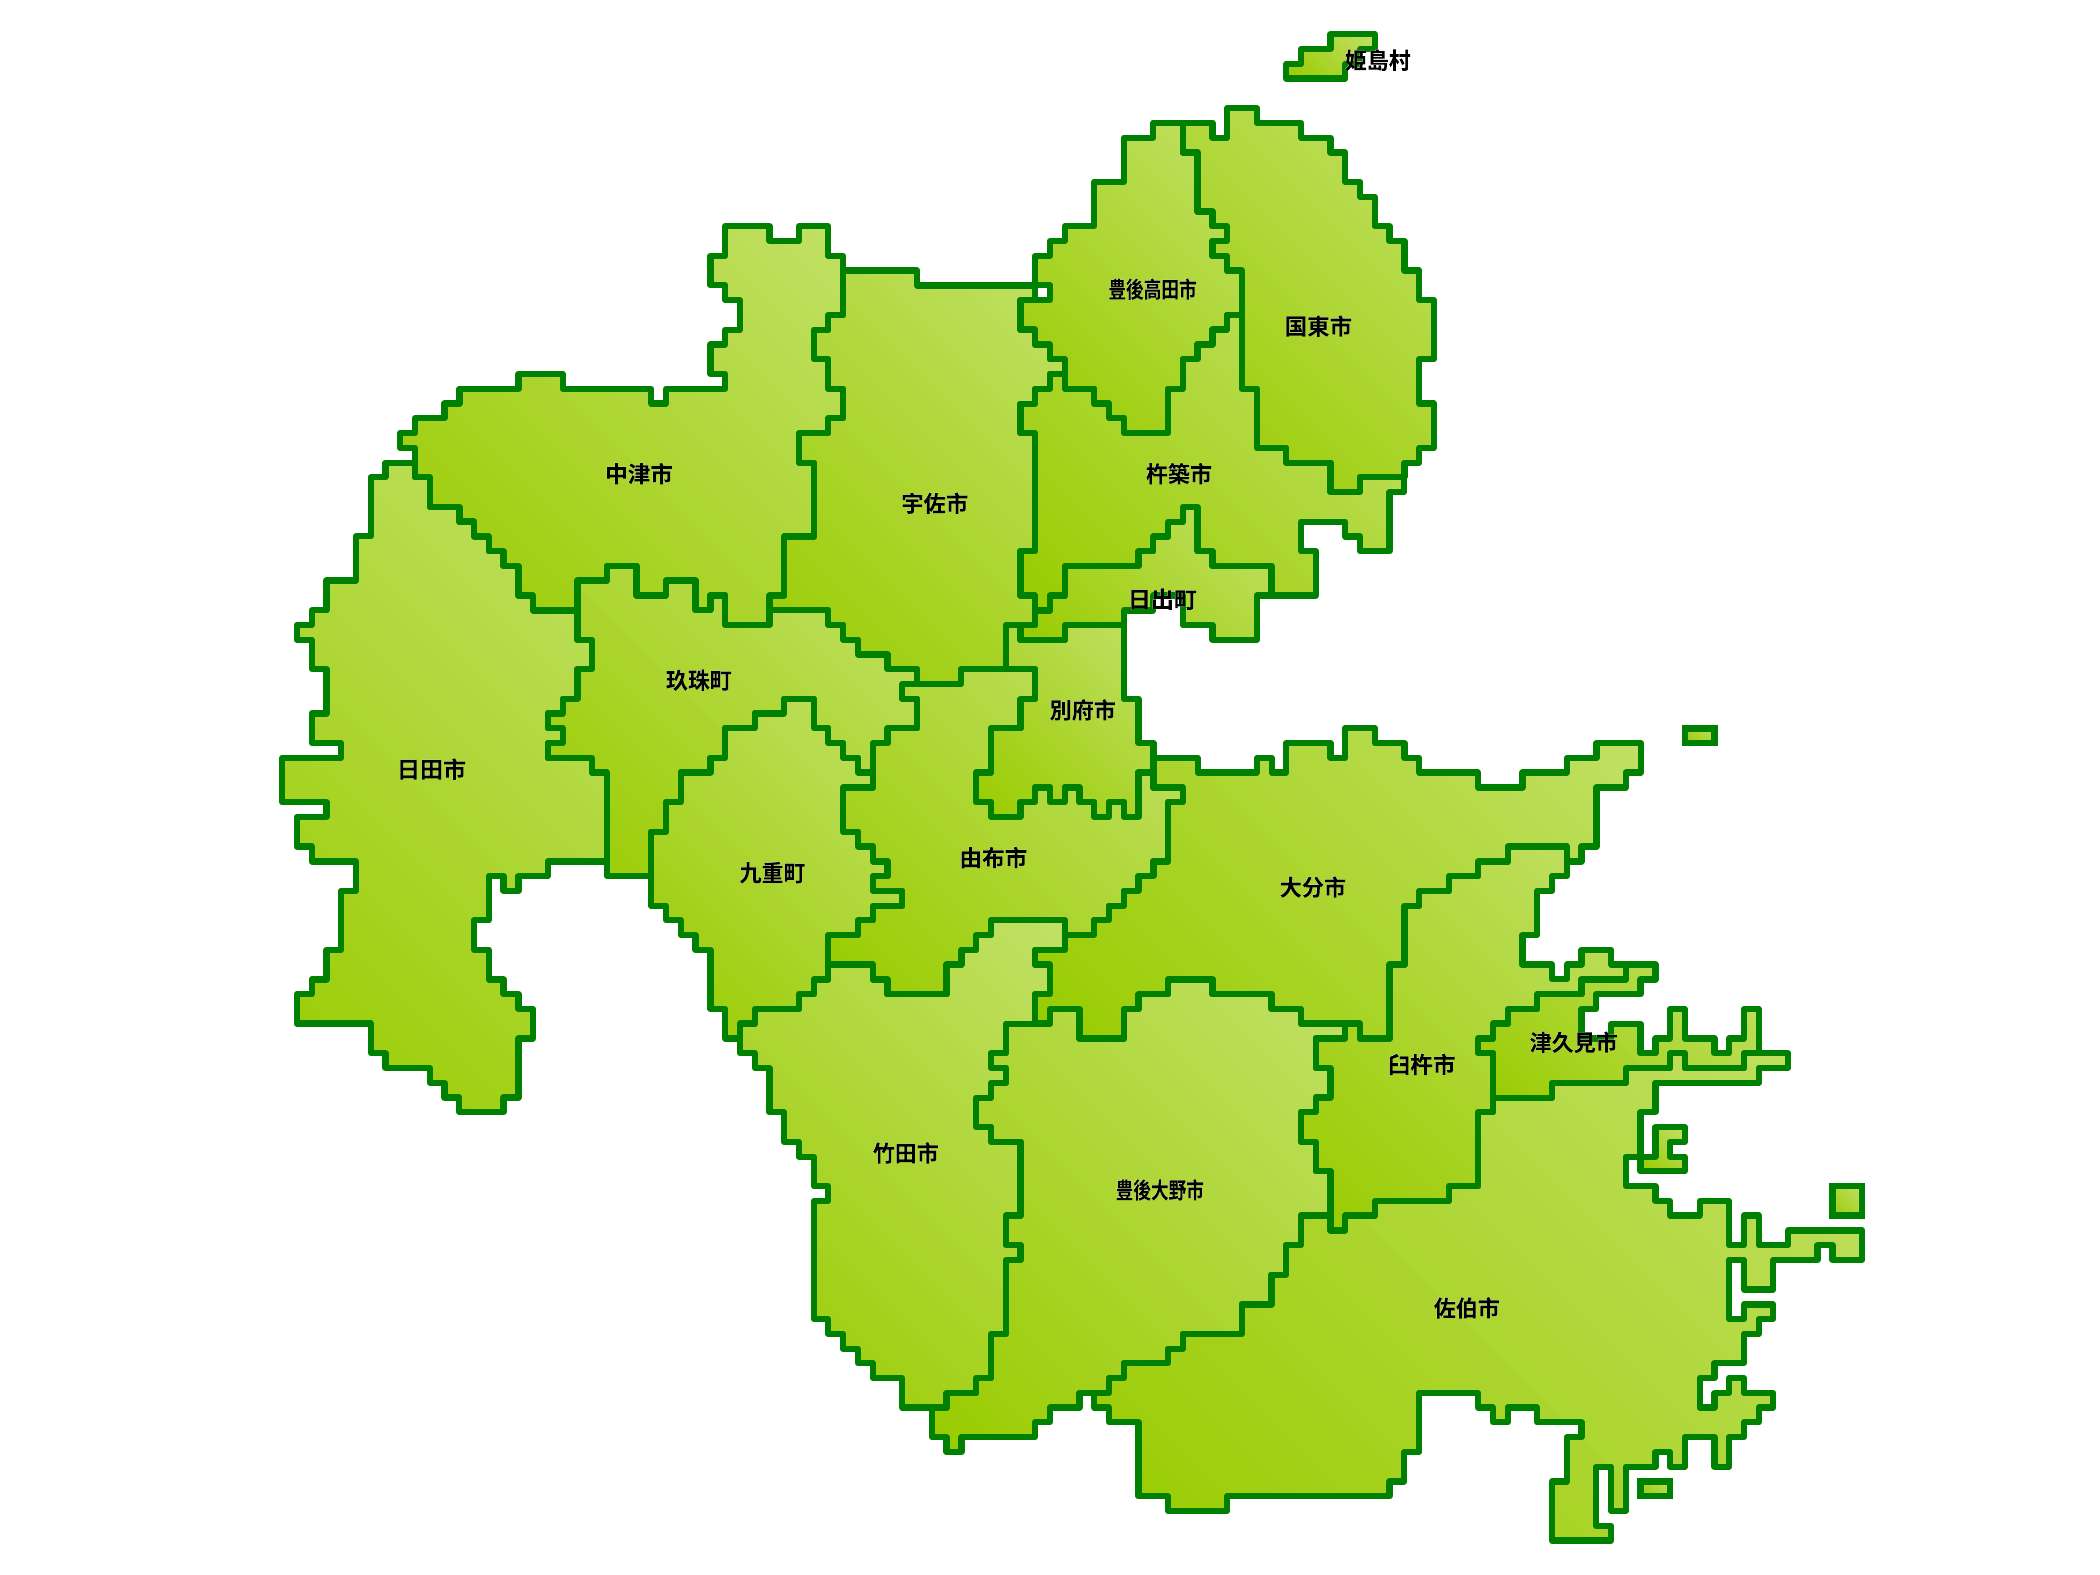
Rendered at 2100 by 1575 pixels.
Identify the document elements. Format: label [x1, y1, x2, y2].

text_box [1116, 1178, 1204, 1201]
text_box [1285, 314, 1352, 338]
text_box [665, 668, 732, 692]
text_box [281, 34, 1863, 1541]
text_box [399, 757, 466, 781]
text_box [739, 861, 806, 884]
text_box [1433, 1296, 1500, 1319]
text_box [1279, 875, 1346, 899]
text_box [1345, 48, 1411, 72]
text_box [1108, 277, 1197, 301]
text_box [606, 462, 673, 485]
text_box [1130, 587, 1197, 611]
text_box [1389, 1053, 1455, 1076]
text_box [961, 846, 1027, 869]
text_box [872, 1141, 939, 1164]
text_box [1145, 462, 1212, 485]
text_box [1529, 1030, 1618, 1054]
text_box [902, 491, 968, 515]
text_box [1049, 698, 1116, 721]
